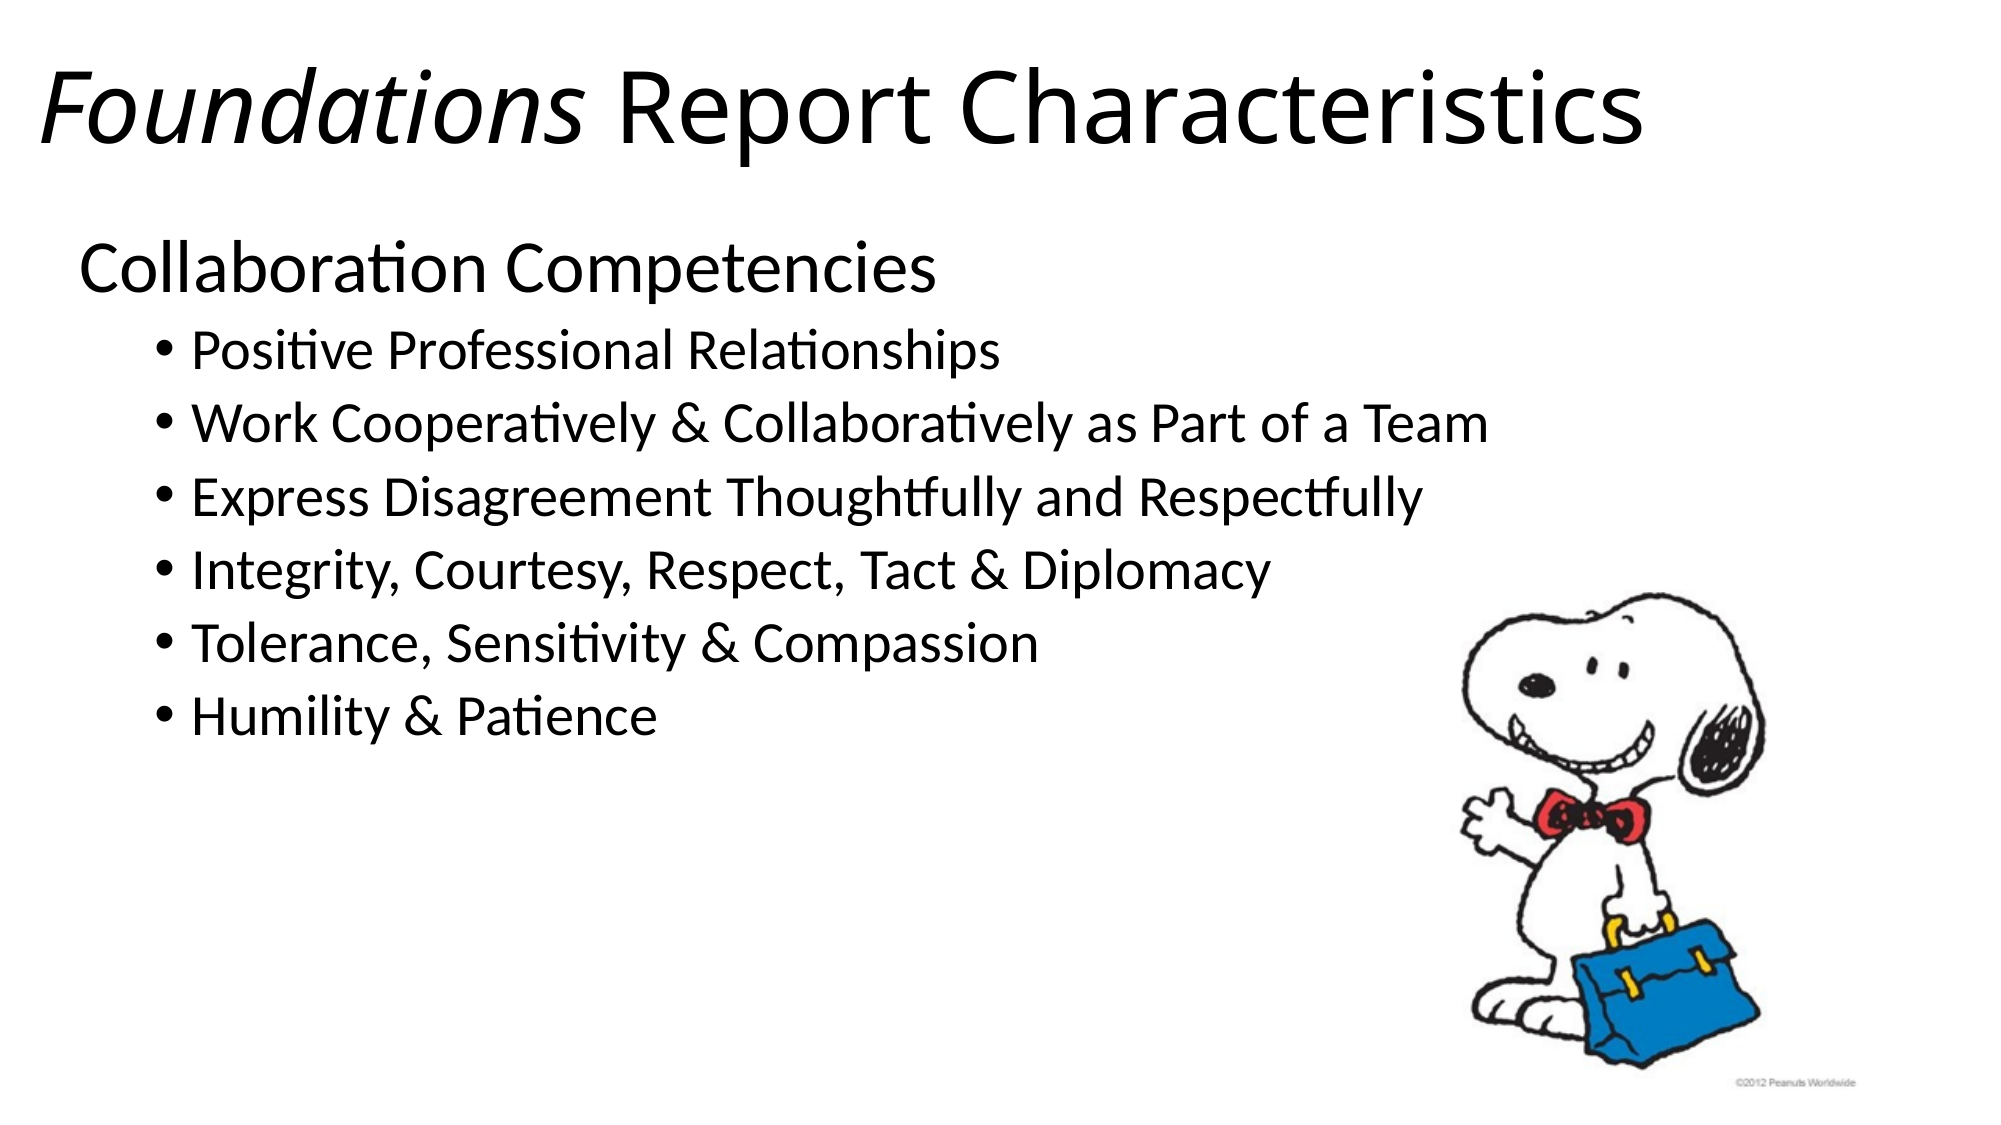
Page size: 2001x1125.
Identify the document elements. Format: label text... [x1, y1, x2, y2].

picture [1360, 580, 1873, 1093]
list Collaboration Competencies Positive Professional Relationships Work Cooperatively & Collaboratively as Part of a Team Express Disagreement Thoughtfully and Respectfully Integrity, Courtesy, Respect, Tact & Diplomacy Tolerance, Sensitivity & Compassion Humility & Patience [64, 220, 1603, 1122]
title Foundations Report Characteristics [22, 3, 2000, 221]
